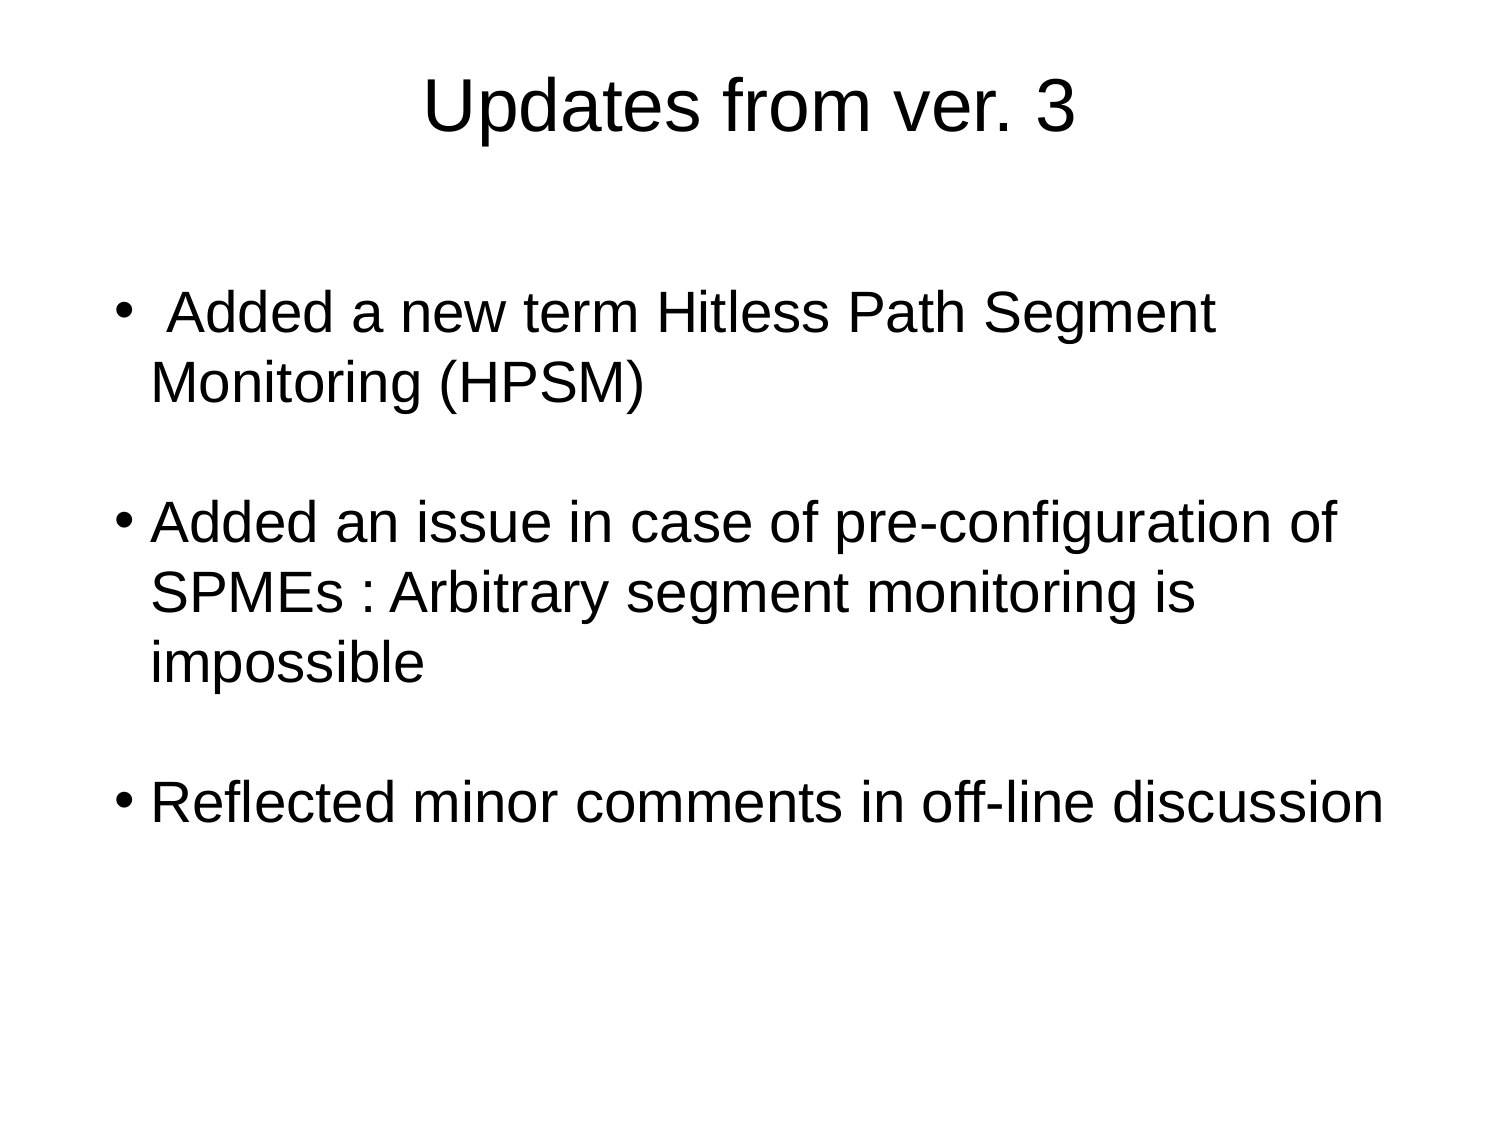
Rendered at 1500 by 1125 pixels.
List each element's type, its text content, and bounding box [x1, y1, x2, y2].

text_box Added a new term Hitless Path Segment Monitoring (HPSM) Added an issue in case of pre-configuration of SPMEs : Arbitrary segment monitoring is impossible Reflected minor comments in off-line discussion [100, 267, 1412, 842]
title Updates from ver. 3 [74, 6, 1426, 195]
